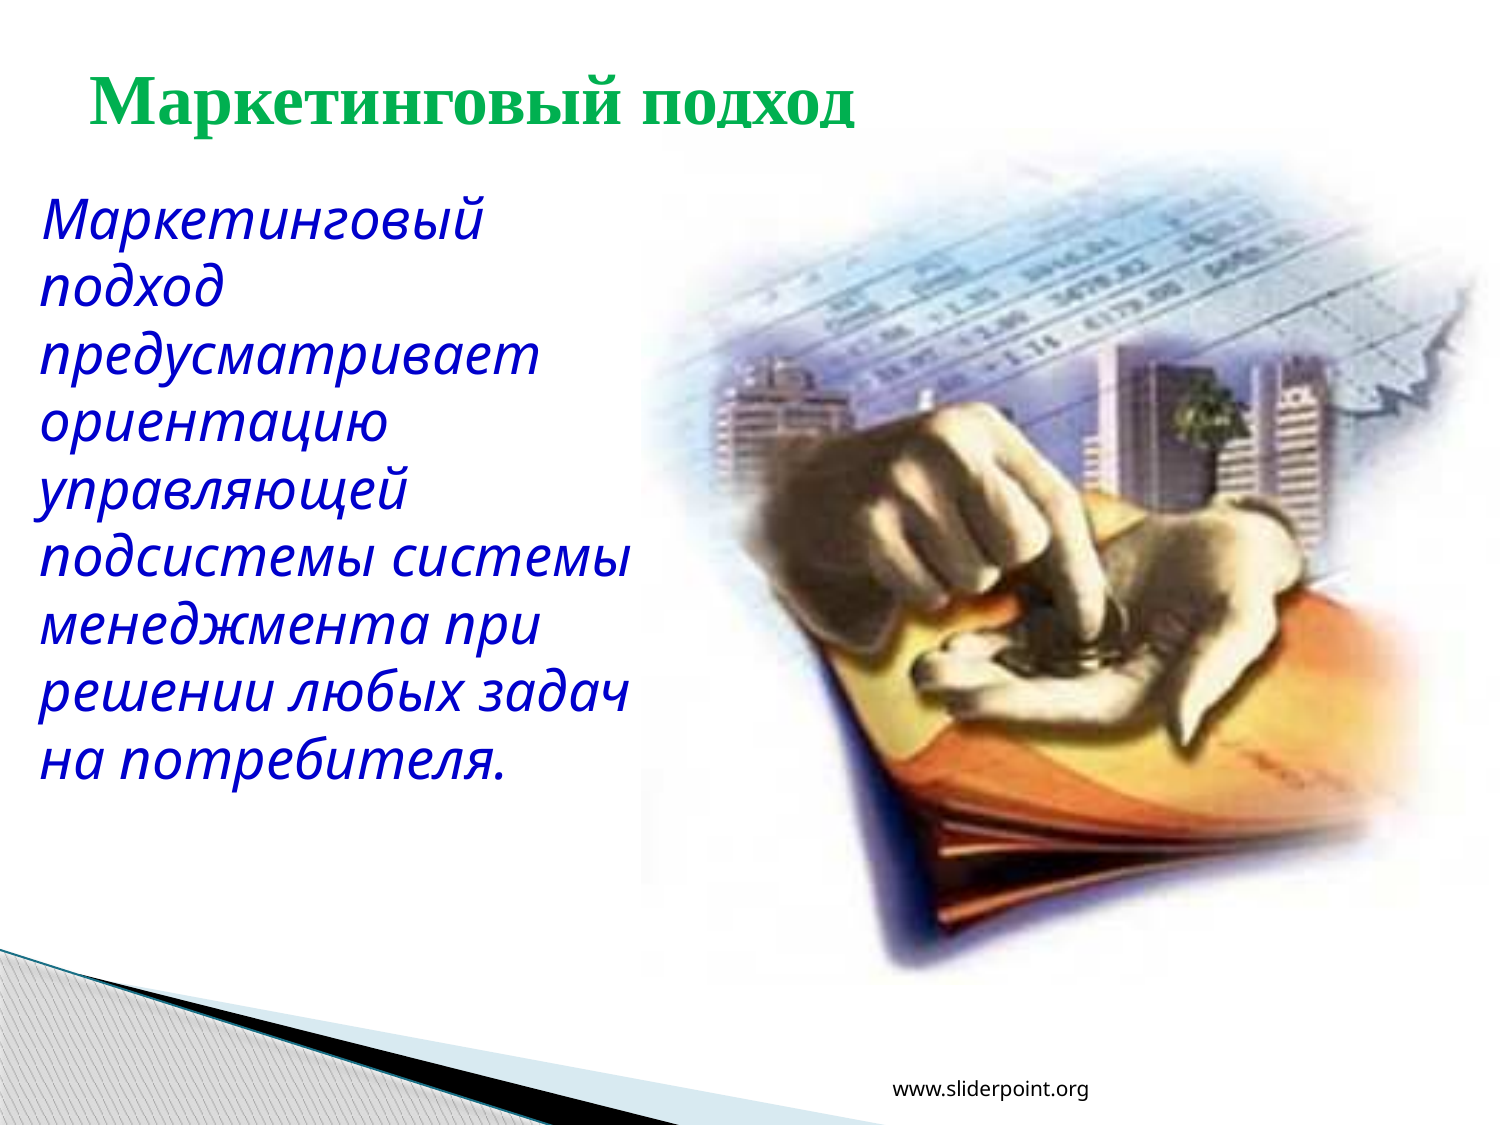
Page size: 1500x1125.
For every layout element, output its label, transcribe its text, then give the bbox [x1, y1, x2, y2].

footer www.sliderpoint.org [718, 1051, 1105, 1112]
picture [641, 128, 1500, 985]
list Маркетинговый подход предусматривает ориентацию управляющей подсистемы системы менеджмента при решении любых задач на потребителя. [0, 175, 664, 1125]
title Маркетинговый подход [75, 45, 1425, 233]
